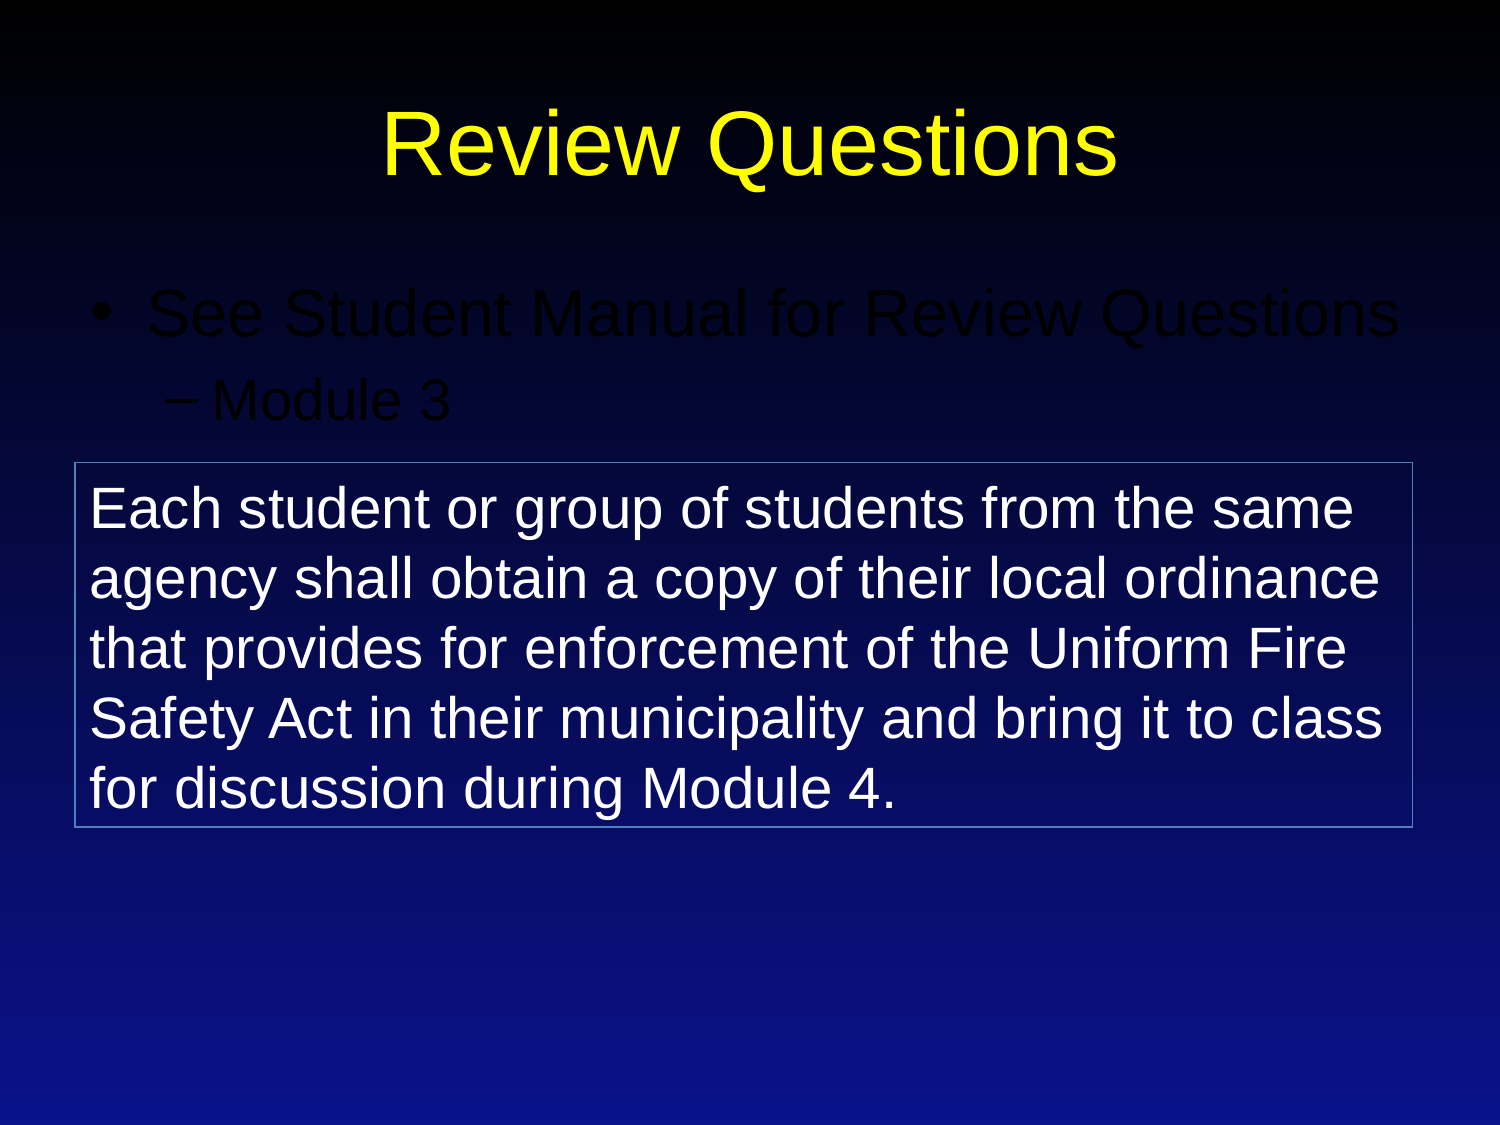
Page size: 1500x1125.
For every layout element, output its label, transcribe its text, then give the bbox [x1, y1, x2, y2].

list See Student Manual for Review Questions Module 3 [75, 262, 1425, 1005]
title Review Questions [75, 45, 1425, 233]
text_box Each student or group of students from the same agency shall obtain a copy of their local ordinance that provides for enforcement of the Uniform Fire Safety Act in their municipality and bring it to class for discussion during Module 4. [74, 462, 1413, 828]
